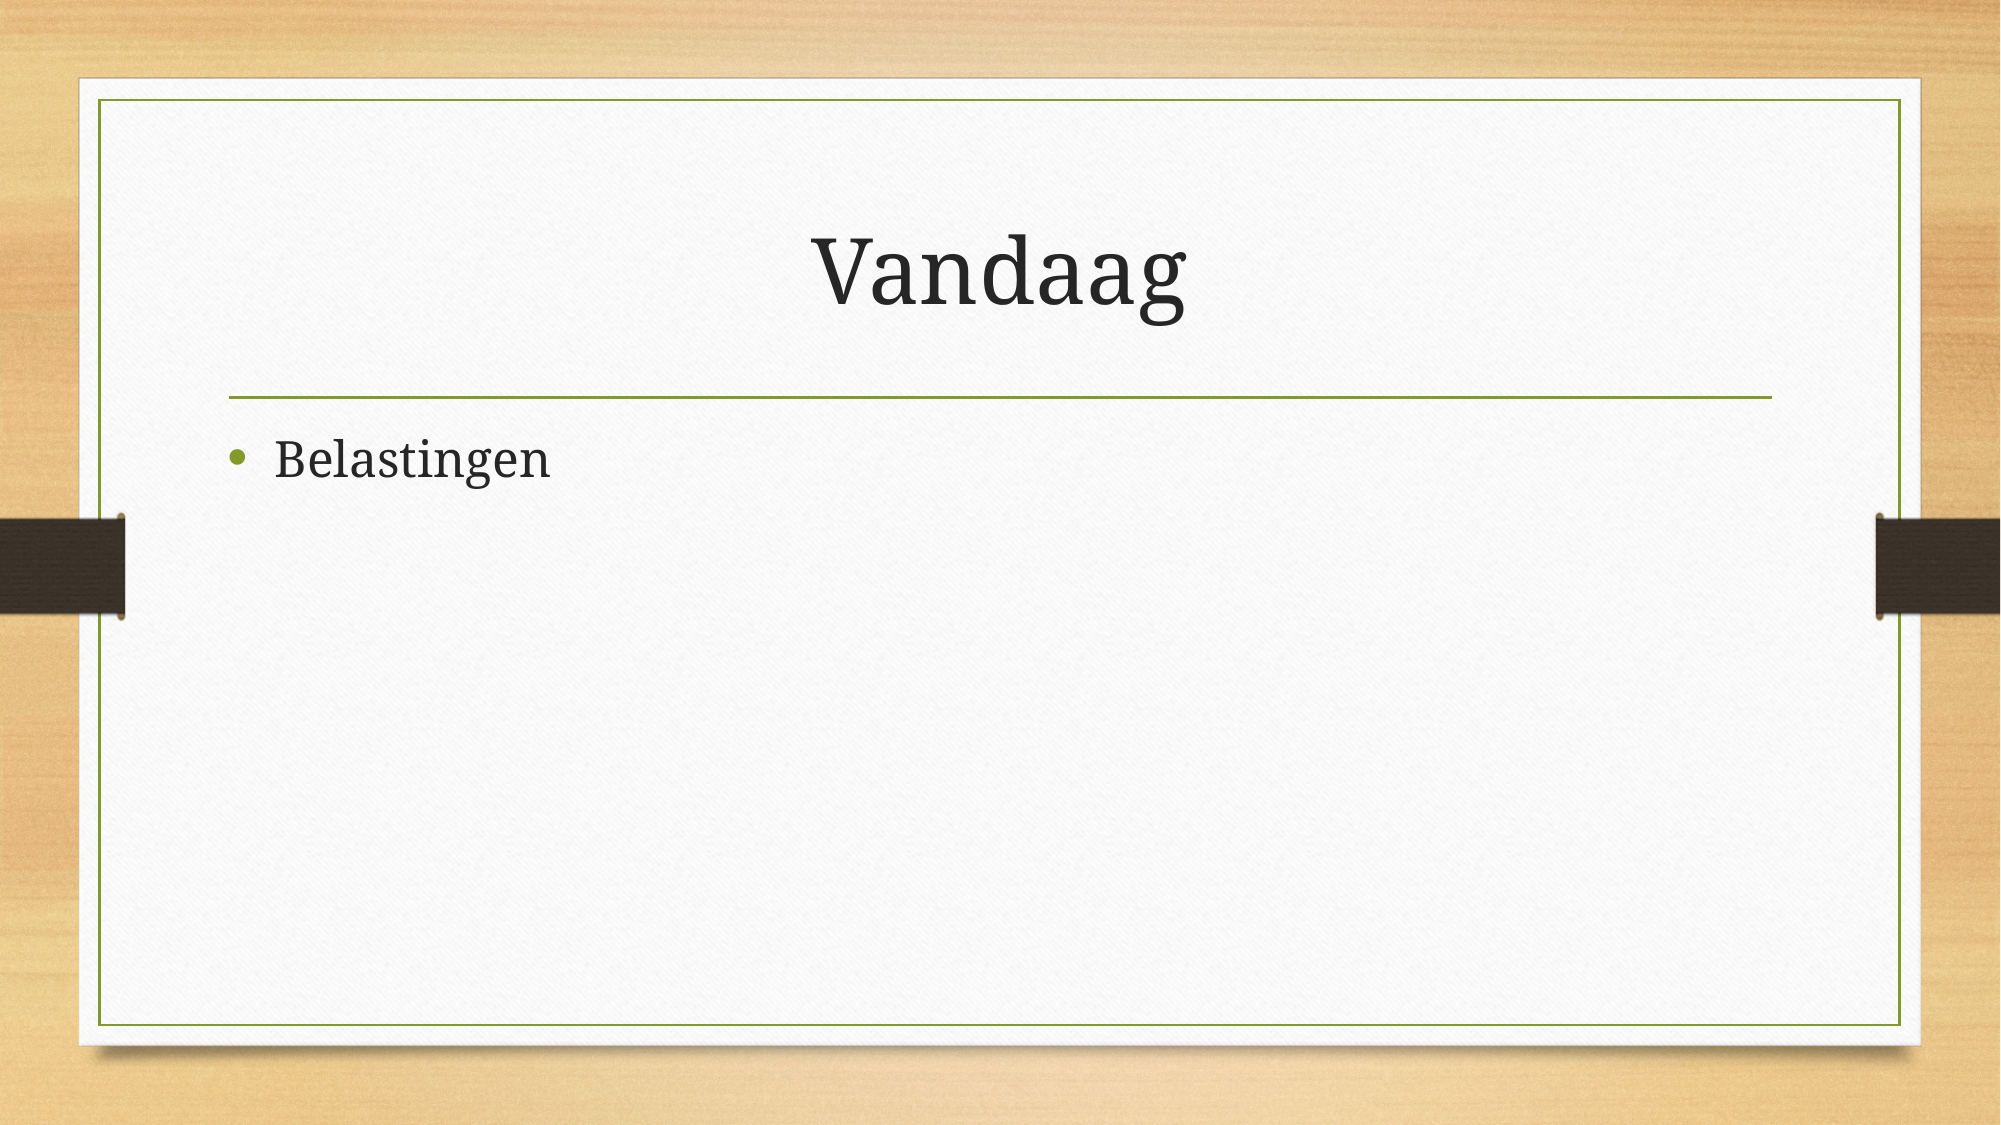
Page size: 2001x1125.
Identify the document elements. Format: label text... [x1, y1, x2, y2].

title Vandaag [212, 161, 1788, 375]
picture [0, 0, 2001, 1125]
list Belastingen [212, 419, 1788, 964]
